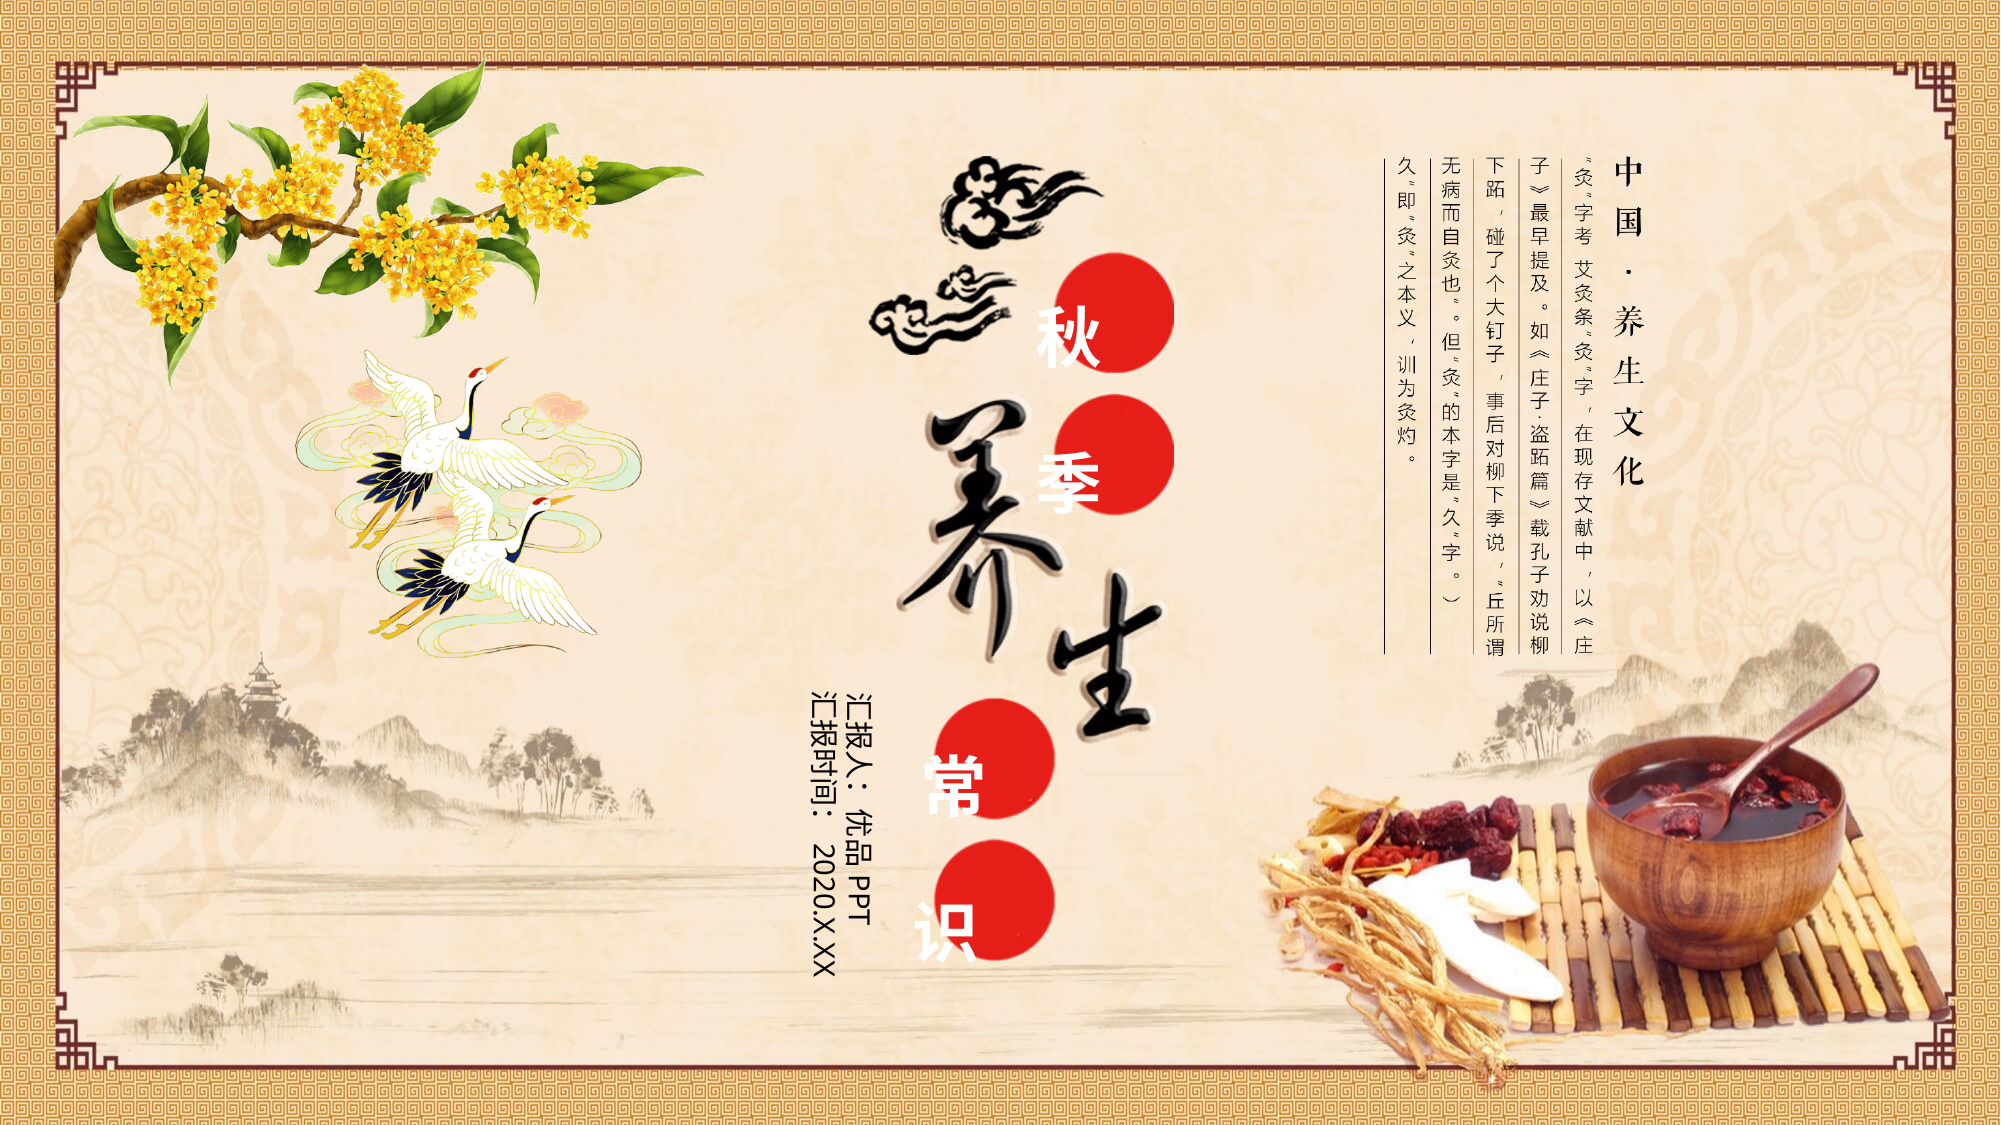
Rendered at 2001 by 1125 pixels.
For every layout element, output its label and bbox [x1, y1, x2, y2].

picture [0, 0, 2000, 1125]
text_box [897, 208, 1199, 958]
